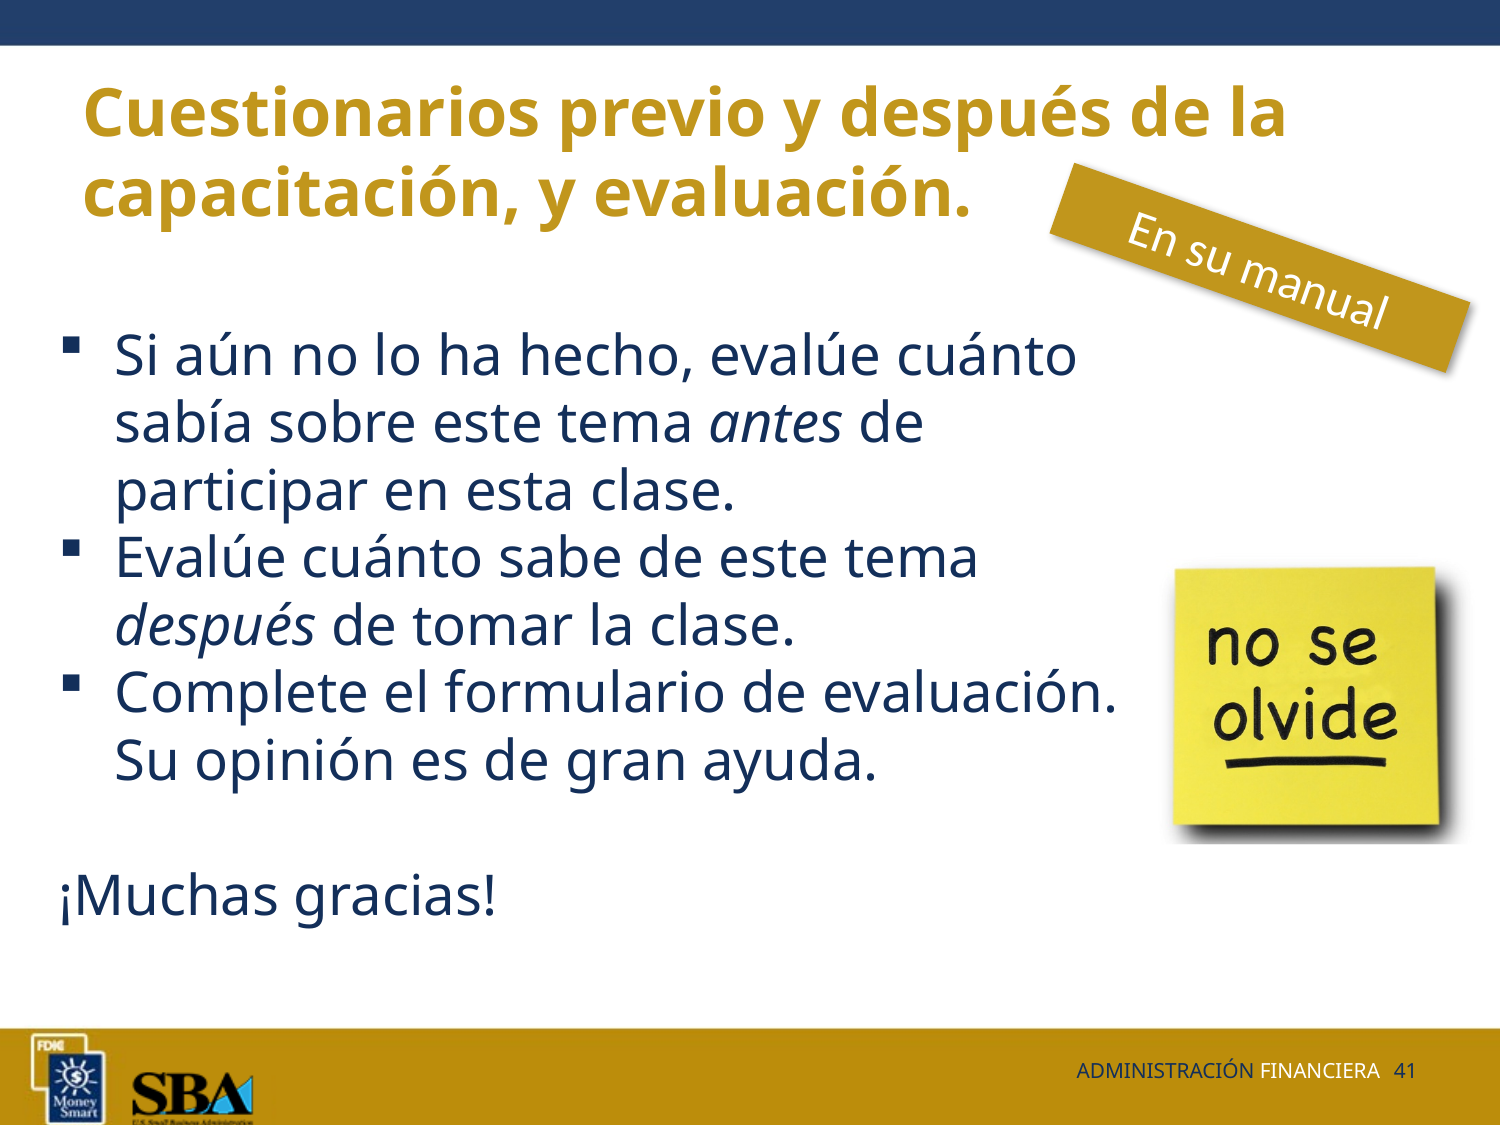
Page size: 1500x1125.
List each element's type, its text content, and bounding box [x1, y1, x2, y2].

list Si aún no lo ha hecho, evalúe cuánto sabía sobre este tema antes de participar en esta clase. Evalúe cuánto sabe de este tema después de tomar la clase. Complete el formulario de evaluación. Su opinión es de gran ayuda. ¡Muchas gracias! [50, 311, 1145, 979]
title Cuestionarios previo y después de la capacitación, y evaluación. [75, 62, 1425, 269]
picture [0, 0, 1500, 1125]
text_box En su manual [1049, 162, 1471, 373]
